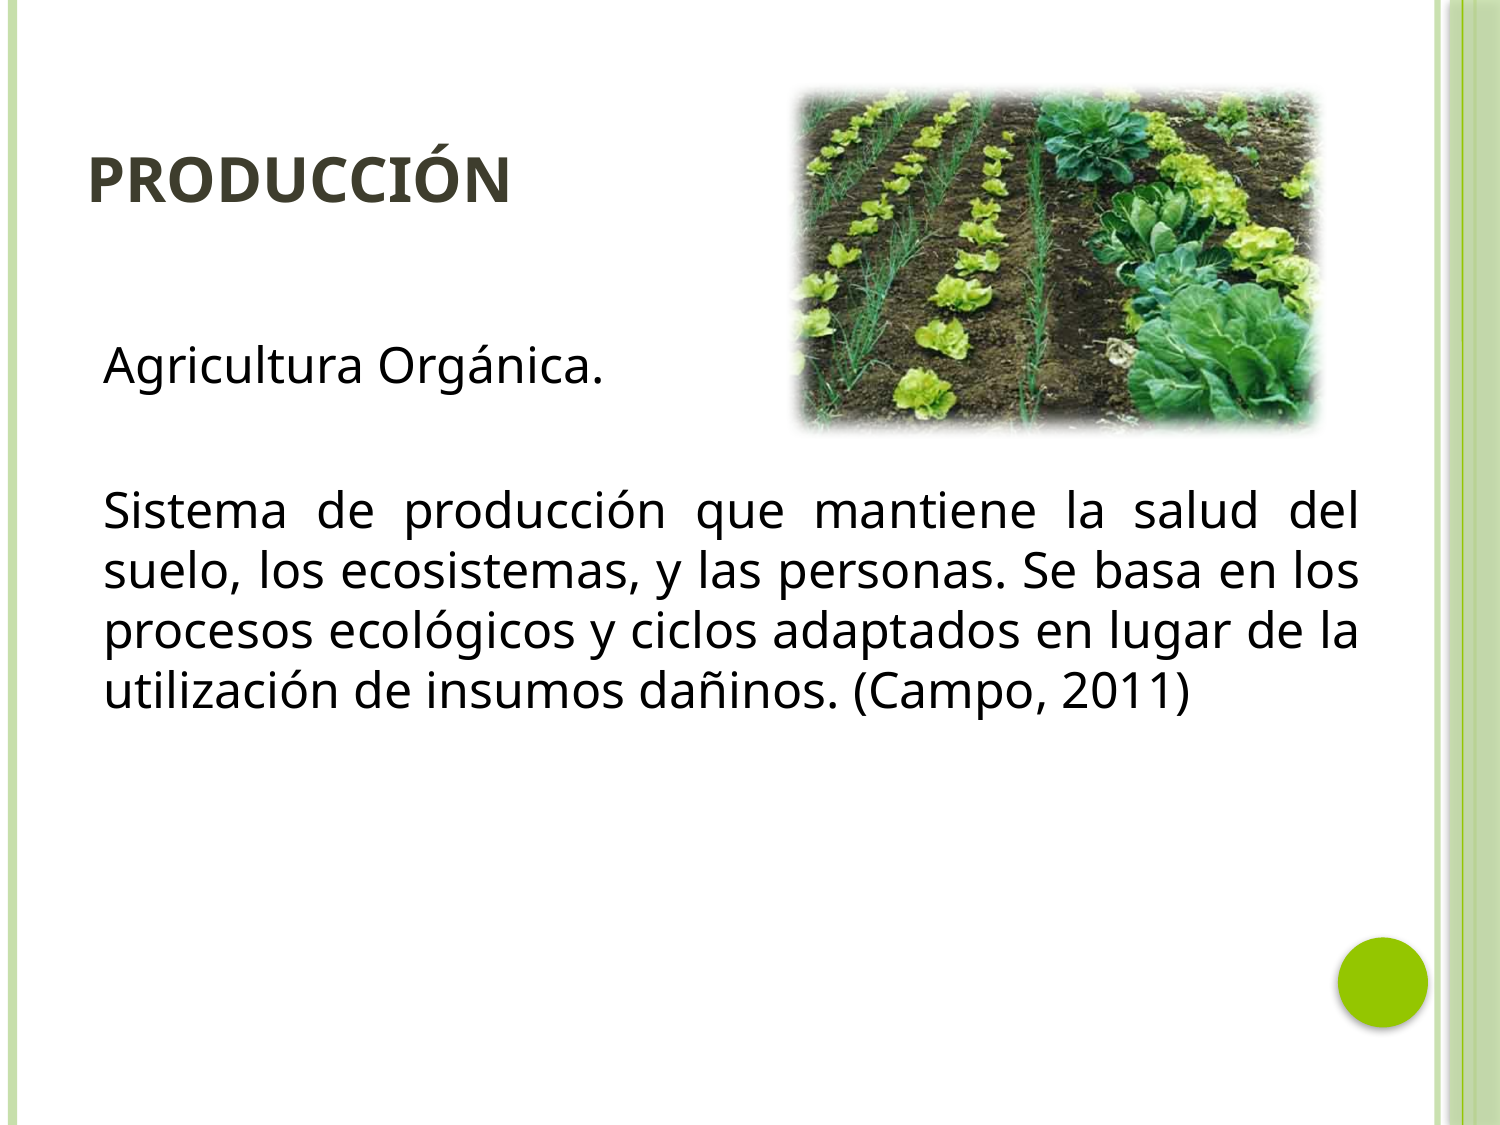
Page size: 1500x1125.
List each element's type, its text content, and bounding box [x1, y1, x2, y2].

picture [784, 81, 1328, 440]
list Agricultura Orgánica. Sistema de producción que mantiene la salud del suelo, los ecosistemas, y las personas. Se basa en los procesos ecológicos y ciclos adaptados en lugar de la utilización de insumos dañinos. (Campo, 2011) [88, 326, 1376, 1064]
title PRODUCCIÓN [0, 35, 1292, 223]
